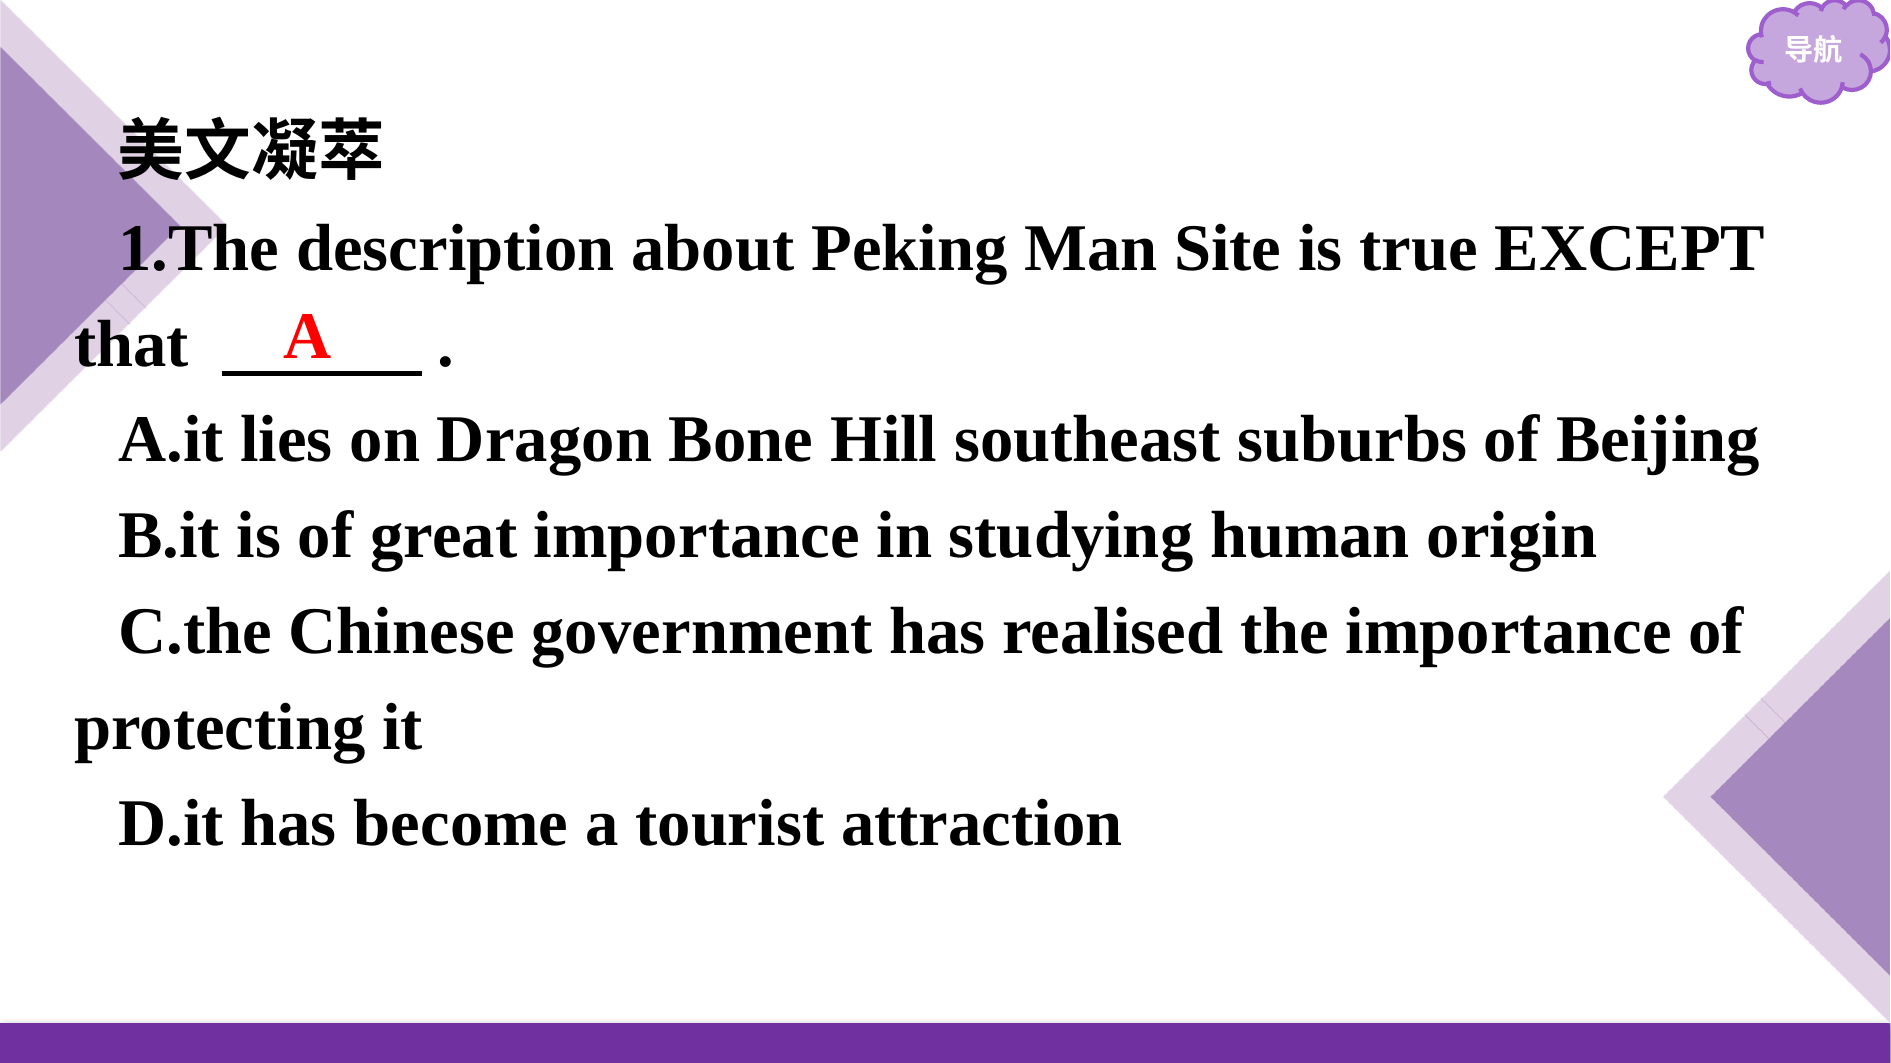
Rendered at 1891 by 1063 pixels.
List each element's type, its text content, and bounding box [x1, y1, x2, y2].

text_box A [268, 285, 347, 380]
picture [1660, 570, 1890, 1024]
text_box 美文凝萃 1.The description about Peking Man Site is true EXCEPT that . A.it lies on Dragon Bone Hill southeast suburbs of Beijing B.it is of great importance in studying human origin C.the Chinese government has realised the importance of protecting it D.it has become a tourist attraction [59, 84, 1833, 867]
picture [1, 0, 230, 451]
